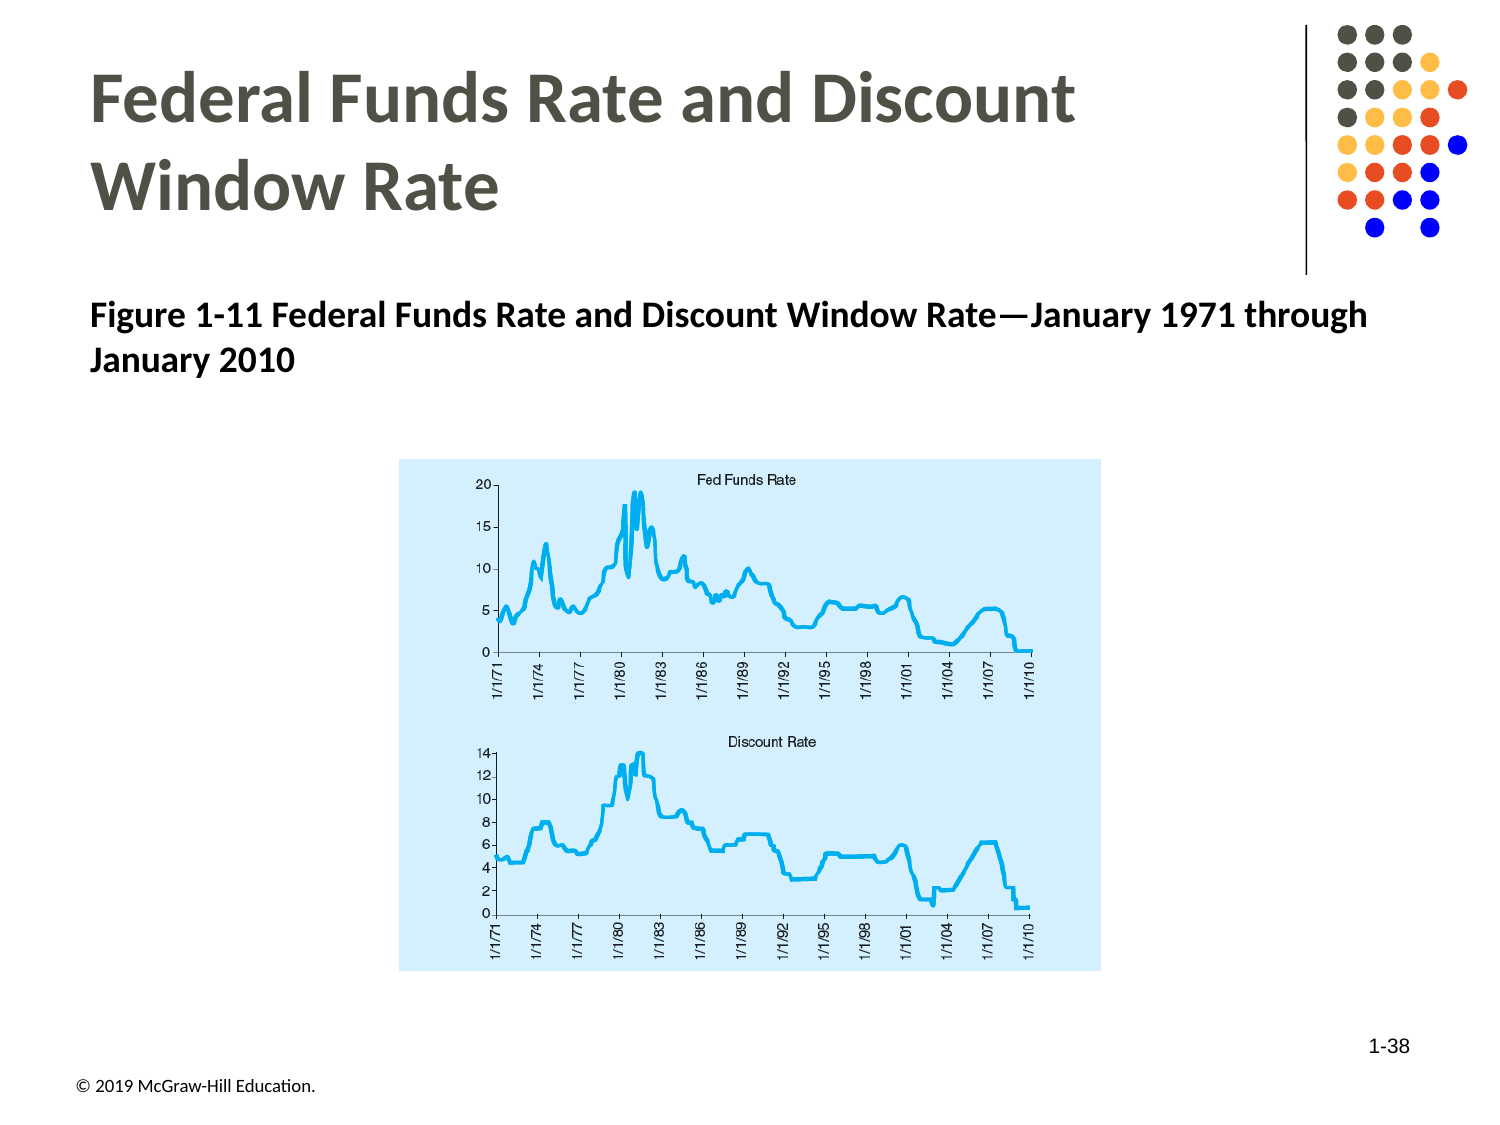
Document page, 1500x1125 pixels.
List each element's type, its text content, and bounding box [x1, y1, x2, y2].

list Figure 1-11 Federal Funds Rate and Discount Window Rate—January 1971 through January 2010 [75, 282, 1425, 392]
title Federal Funds Rate and Discount Window Rate [75, 20, 1313, 233]
picture [398, 459, 1101, 971]
slide_number 1-38 [1074, 1025, 1425, 1100]
